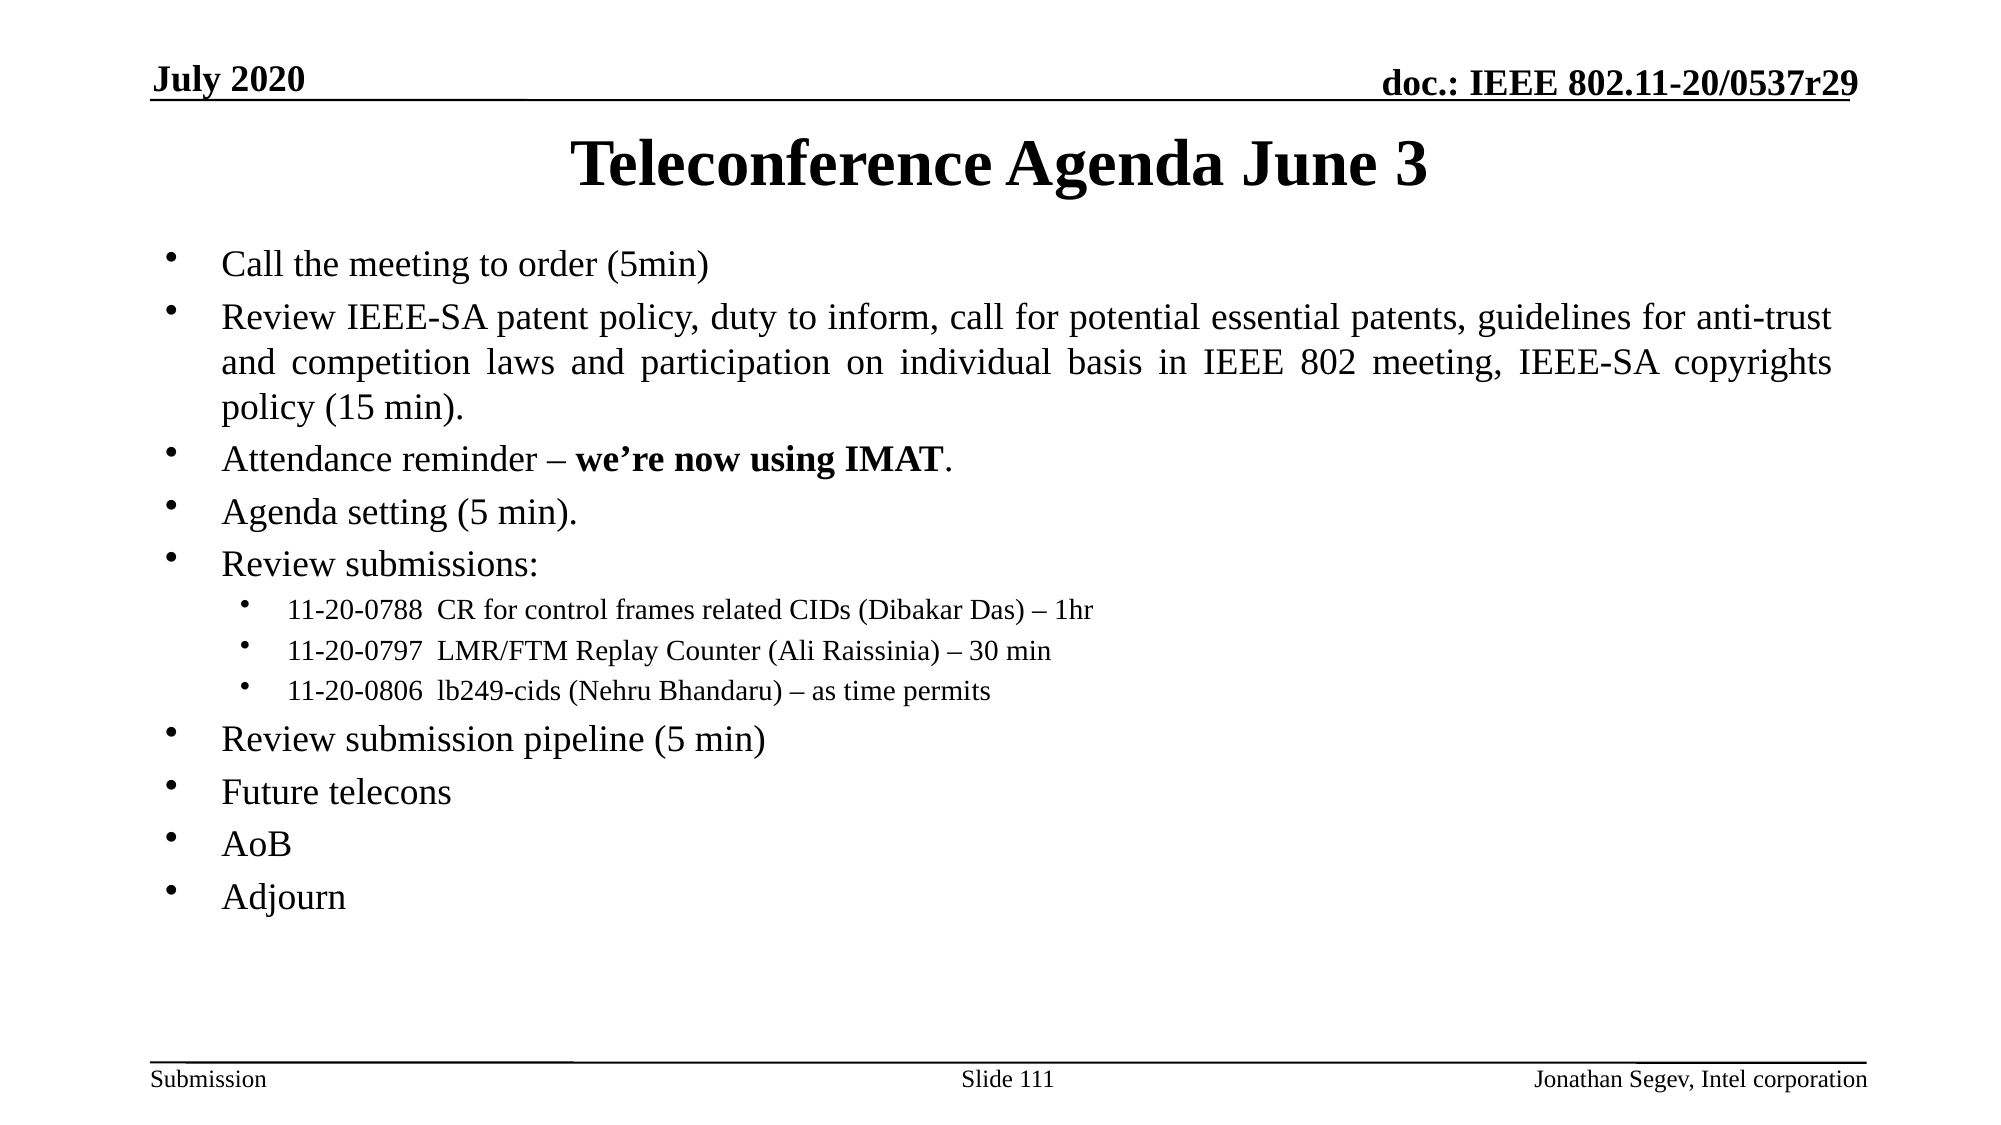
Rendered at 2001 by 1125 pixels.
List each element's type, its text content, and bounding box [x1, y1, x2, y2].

list Call the meeting to order (5min) Review IEEE-SA patent policy, duty to inform, call for potential essential patents, guidelines for anti-trust and competition laws and participation on individual basis in IEEE 802 meeting, IEEE-SA copyrights policy (15 min). Attendance reminder – we’re now using IMAT. Agenda setting (5 min). Review submissions: 11-20-0788 CR for control frames related CIDs (Dibakar Das) – 1hr 11-20-0797 LMR/FTM Replay Counter (Ali Raissinia) – 30 min 11-20-0806 lb249-cids (Nehru Bhandaru) – as time permits Review submission pipeline (5 min) Future telecons AoB Adjourn [149, 231, 1850, 1000]
footer Jonathan Segev, Intel corporation [1171, 1061, 1869, 1093]
title Teleconference Agenda June 3 [149, 112, 1850, 205]
slide_number Slide 111 [950, 1061, 1067, 1123]
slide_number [152, 54, 563, 100]
